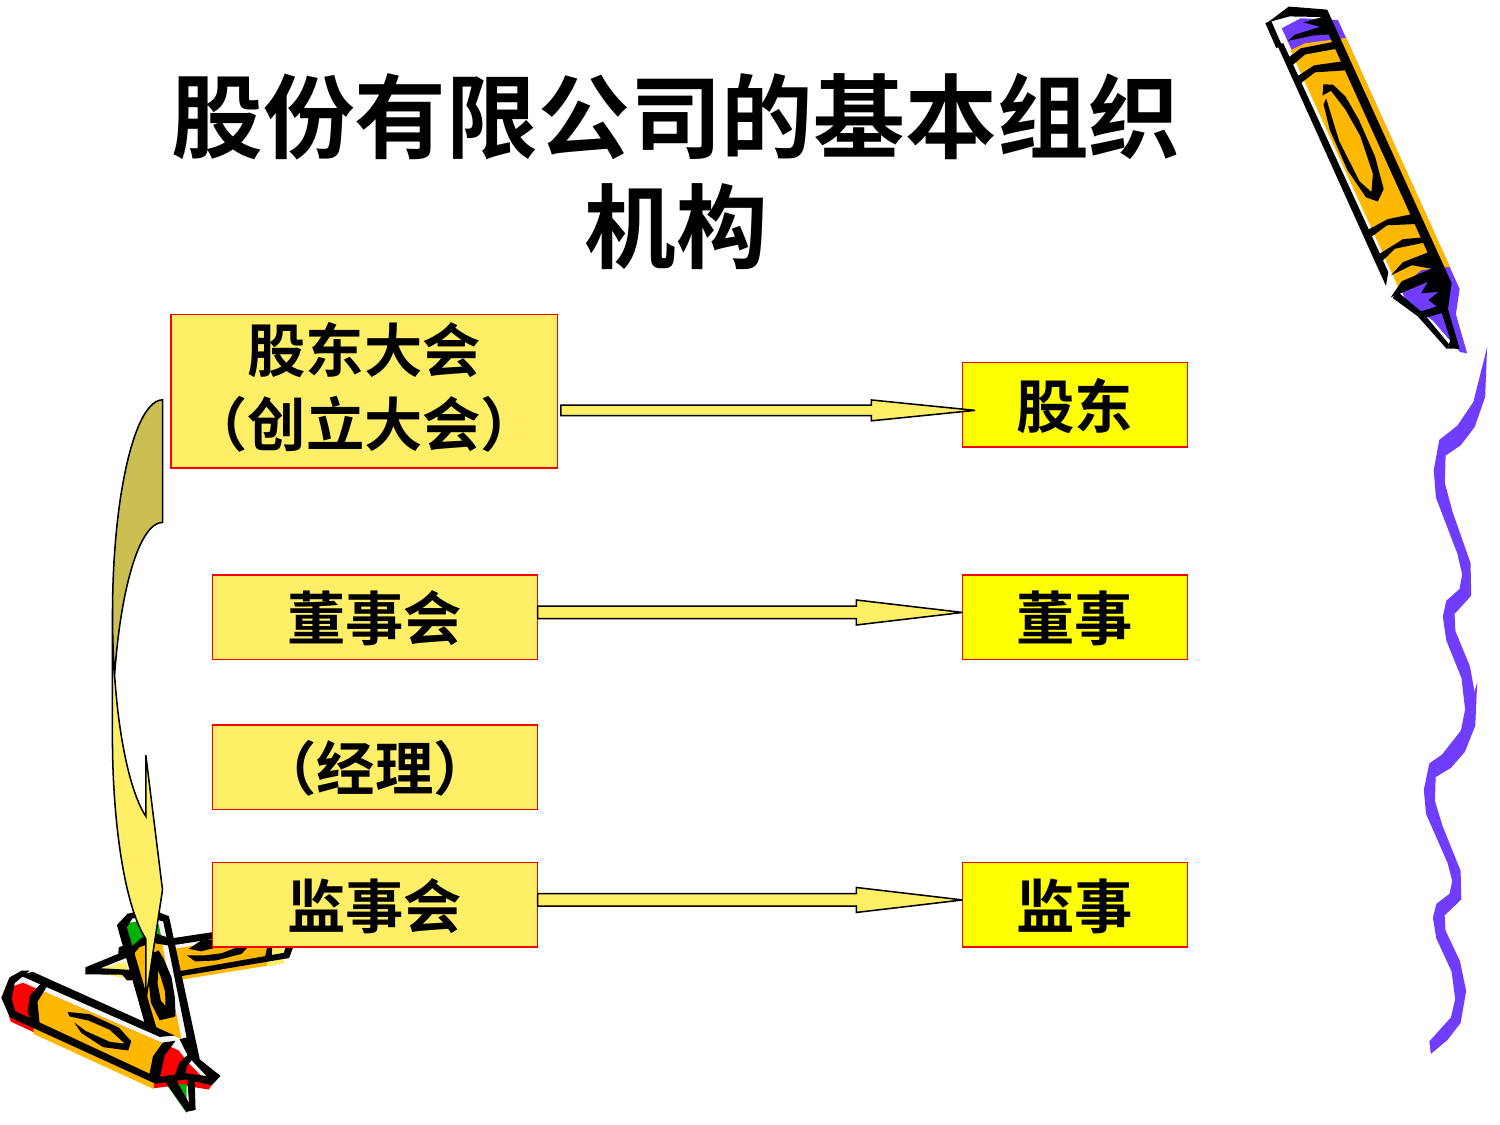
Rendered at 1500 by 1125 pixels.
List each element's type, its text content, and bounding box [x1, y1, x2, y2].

text_box [537, 600, 963, 625]
text_box 董事 [962, 575, 1188, 660]
text_box [537, 887, 963, 913]
text_box 监事会 [212, 862, 538, 948]
text_box 董事会 [212, 575, 538, 660]
title 股份有限公司的基本组织机构 [112, 24, 1240, 288]
list 股东大会 （创立大会） [170, 314, 558, 469]
text_box （经理） [212, 725, 538, 810]
text_box [112, 399, 163, 1001]
text_box 股东 [962, 362, 1188, 448]
text_box 监事 [962, 862, 1188, 948]
text_box [560, 399, 976, 421]
